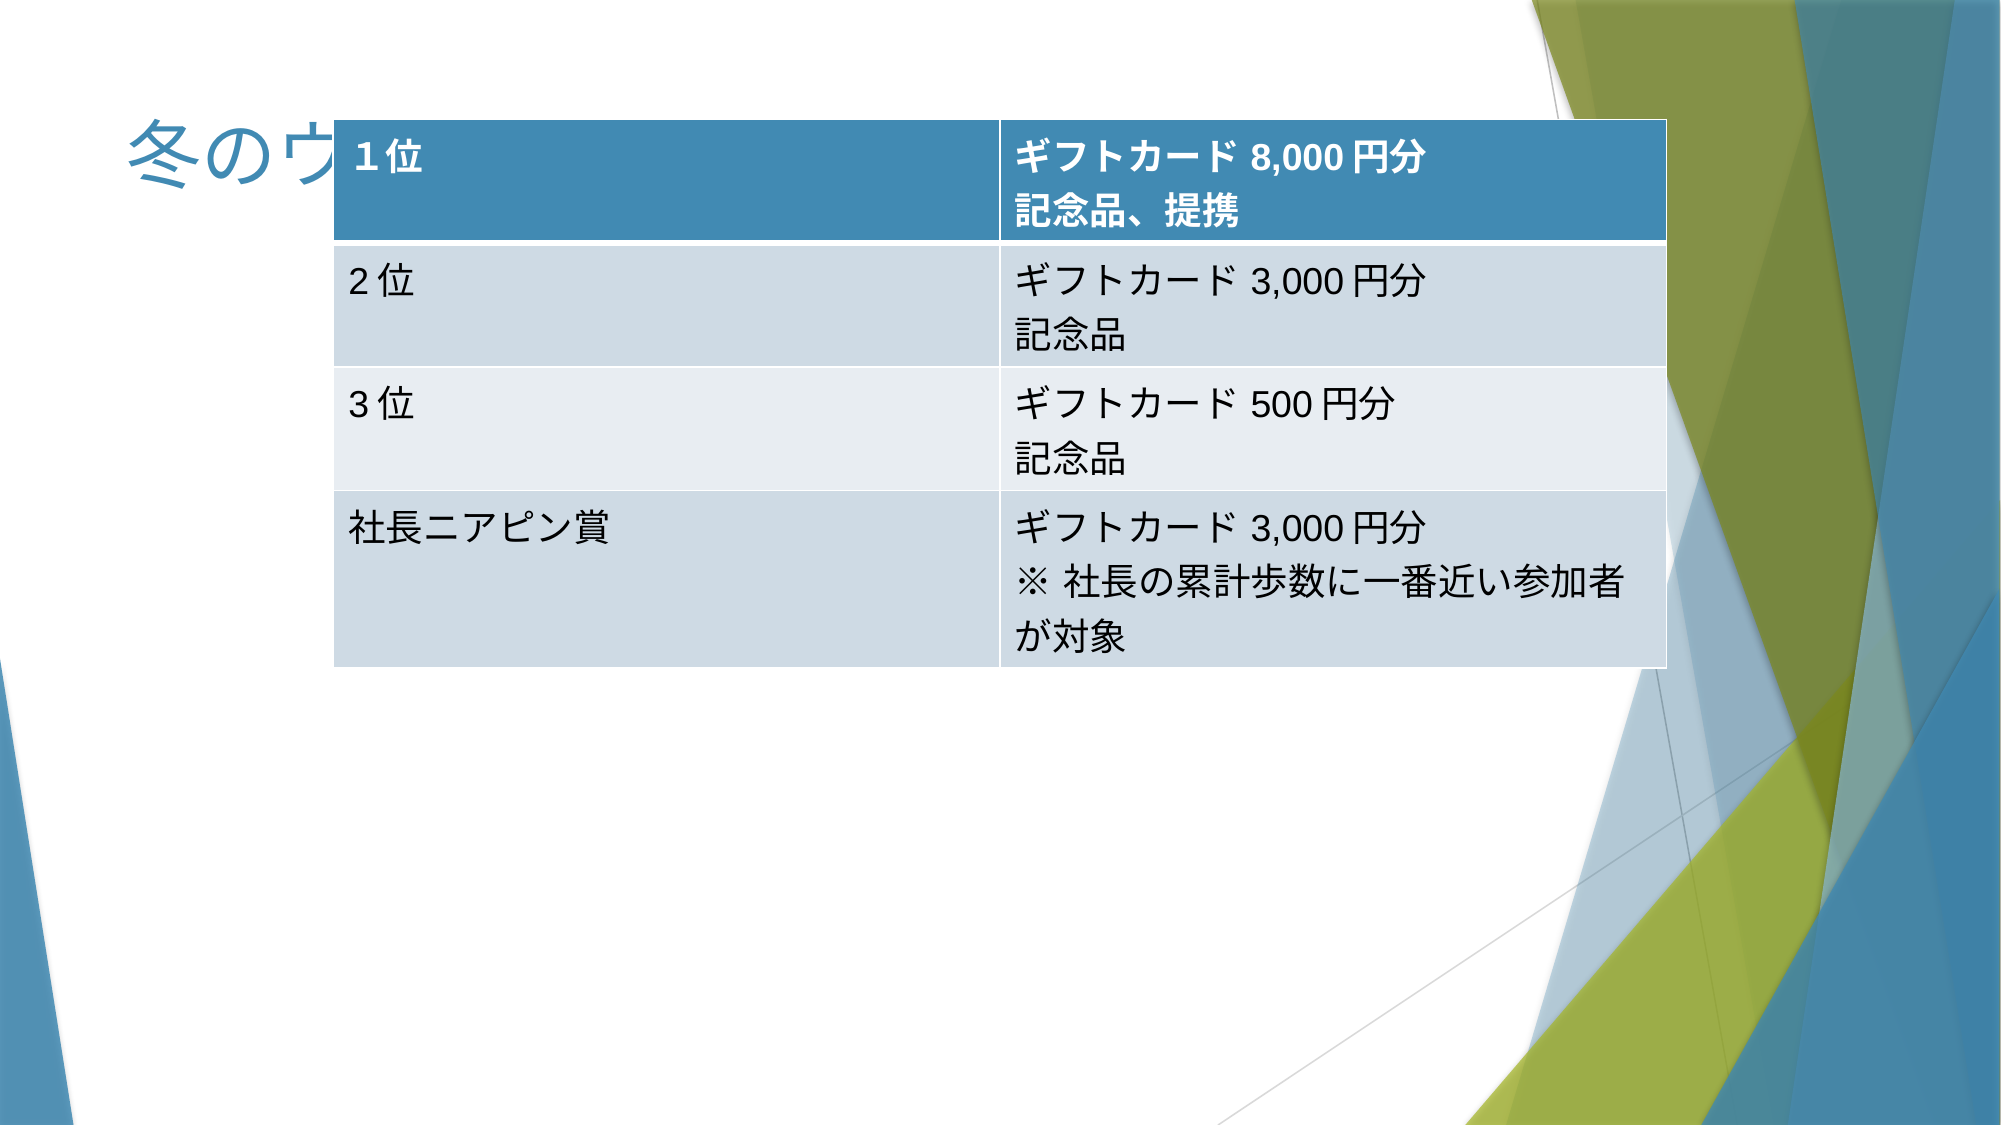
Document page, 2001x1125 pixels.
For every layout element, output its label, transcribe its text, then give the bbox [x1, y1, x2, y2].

table_cell ギフトカード3,000円分 記念品 [1001, 246, 1666, 366]
table_cell ギフトカード3,000円分 ※社長の累計歩数に一番近い参加者が対象 [1001, 491, 1666, 667]
table_header １位 [334, 120, 999, 240]
title 冬のウォーキングイベント賞品 [111, 99, 1522, 317]
table_cell 2位 [334, 246, 999, 366]
table_cell ギフトカード500円分 記念品 [1001, 368, 1666, 490]
table_cell 3位 [334, 368, 999, 490]
table_header ギフトカード8,000円分 記念品、提携 [1001, 120, 1666, 240]
table_cell 社長ニアピン賞 [334, 491, 999, 667]
